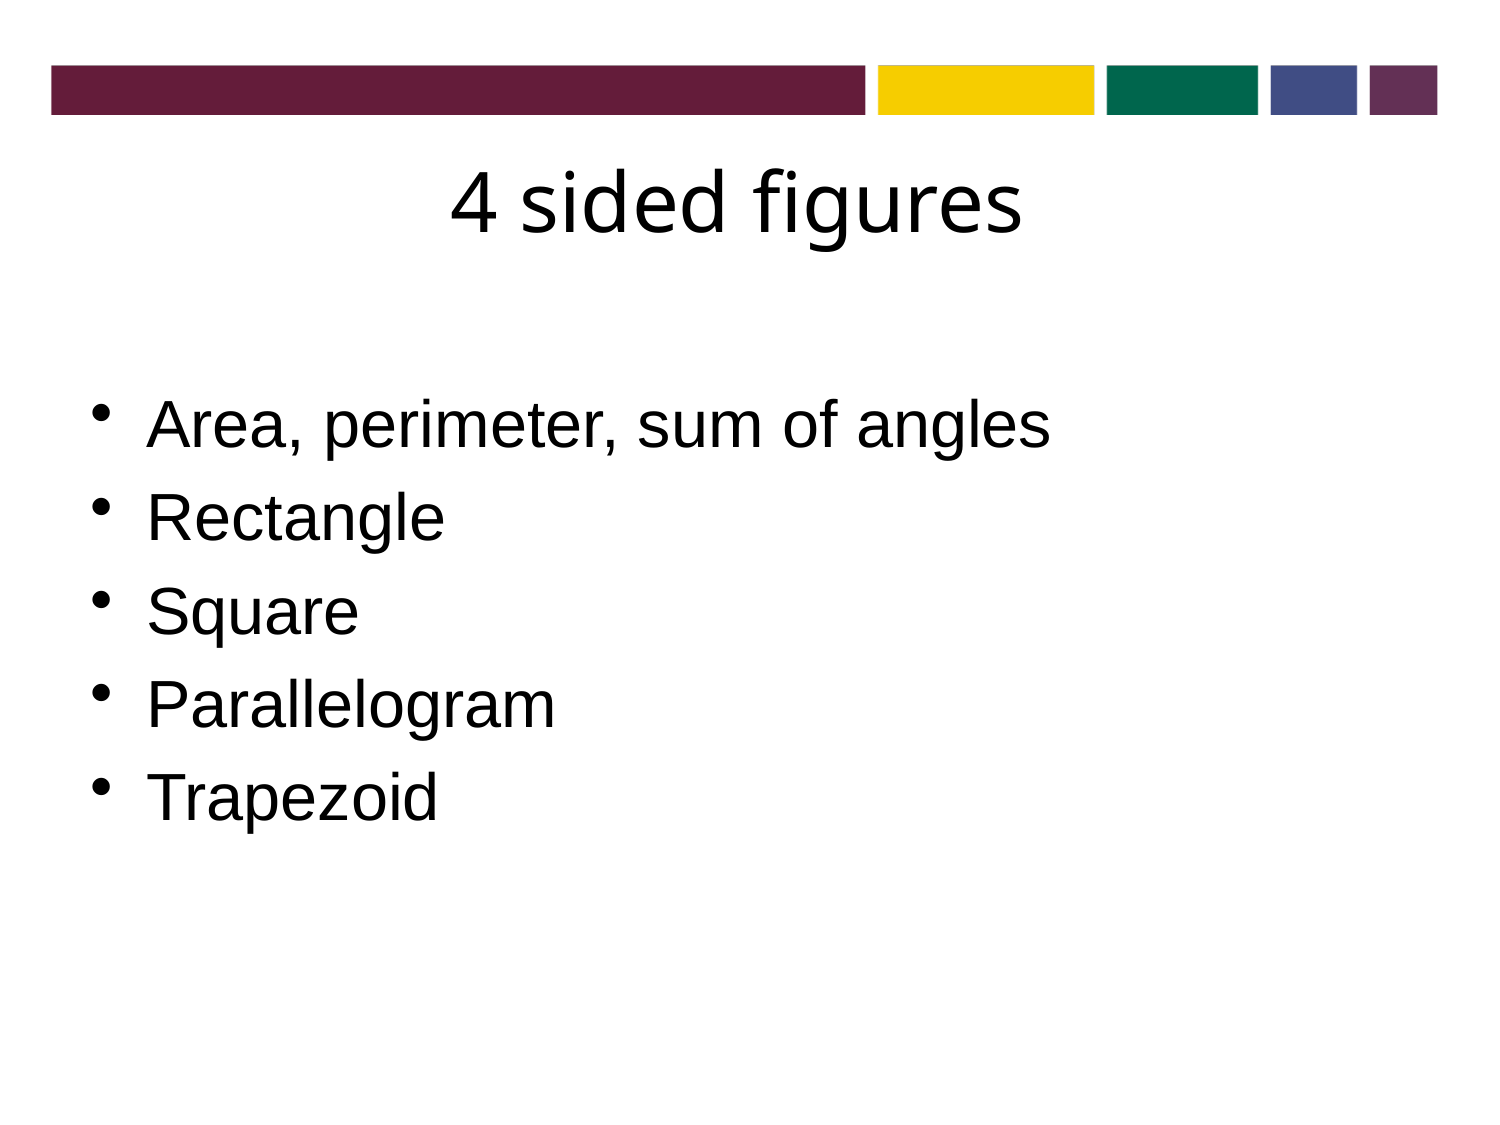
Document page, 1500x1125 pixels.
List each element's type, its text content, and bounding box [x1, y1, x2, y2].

list Area, perimeter, sum of angles Rectangle Square Parallelogram Trapezoid [74, 262, 1426, 1006]
title 4 sided figures [62, 123, 1413, 263]
picture [37, 49, 1438, 116]
